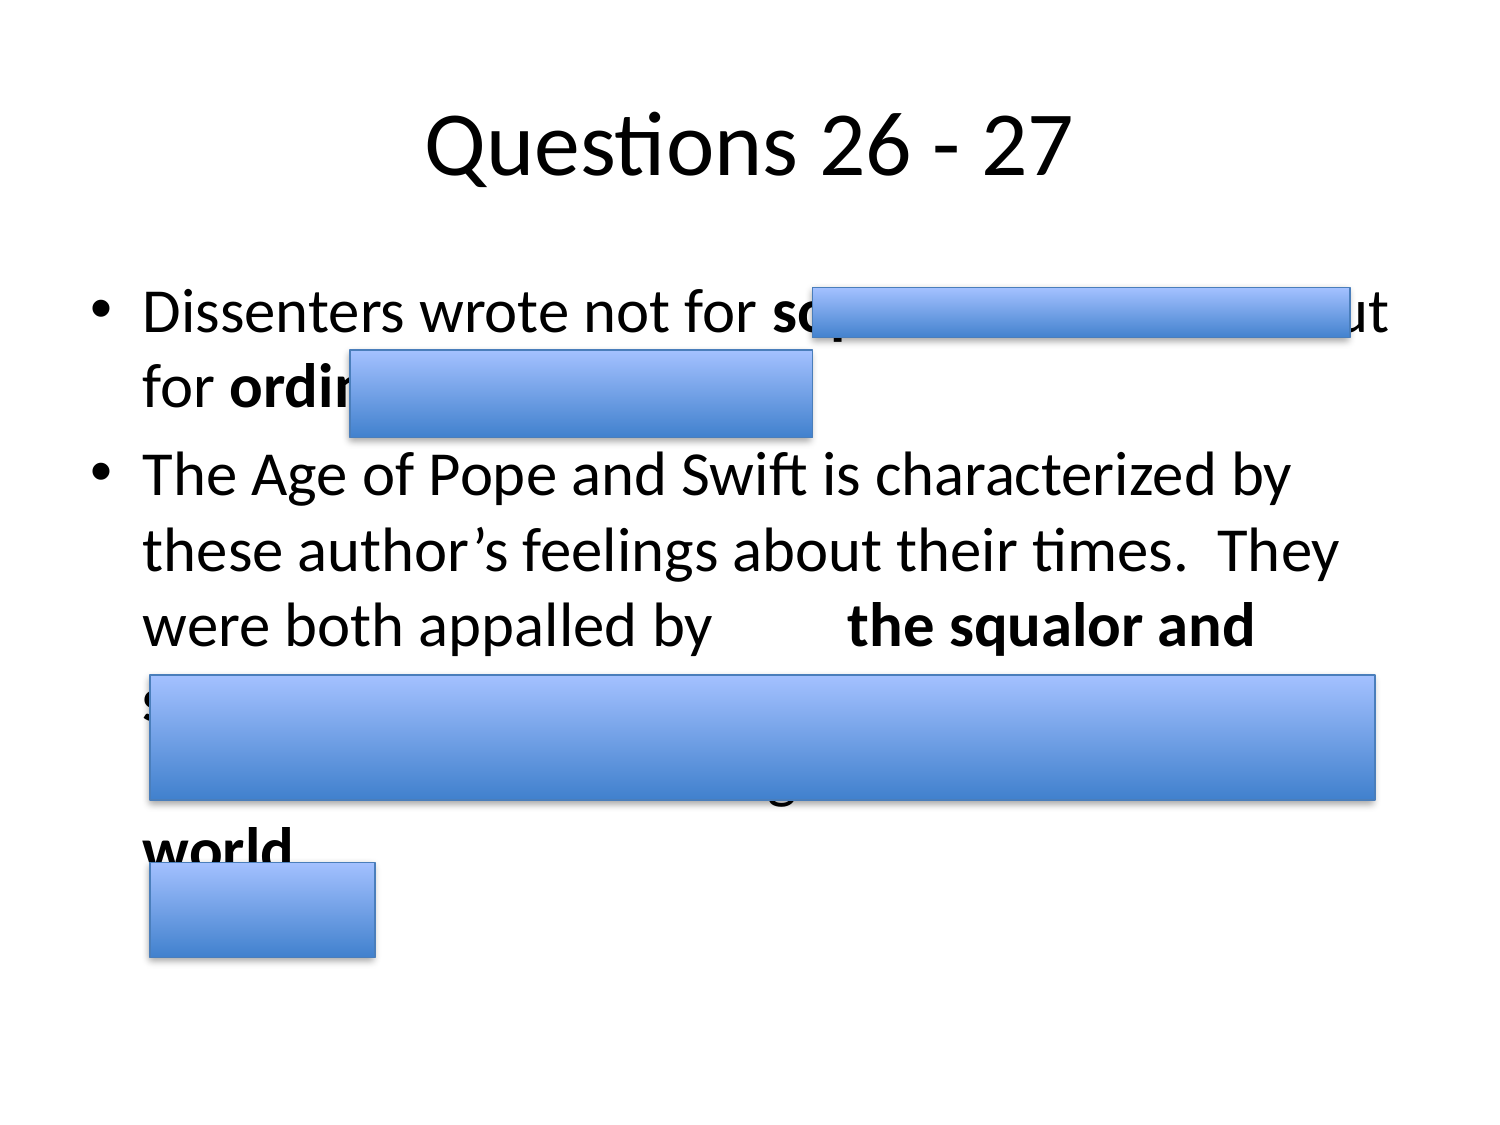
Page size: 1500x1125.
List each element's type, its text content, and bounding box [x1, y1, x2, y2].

text_box [149, 674, 1376, 801]
text_box [149, 862, 376, 958]
text_box [349, 349, 813, 438]
list Dissenters wrote not for sophisticated & rich but for ordinary readers. The Age of Pope and Swift is characterized by these author’s feelings about their times. They were both appalled by the squalor and shoddiness in art, manners, and morals and either felt smug or satisfied with the world. [75, 262, 1425, 1005]
title Questions 26 - 27 [75, 45, 1425, 233]
text_box [812, 287, 1351, 338]
